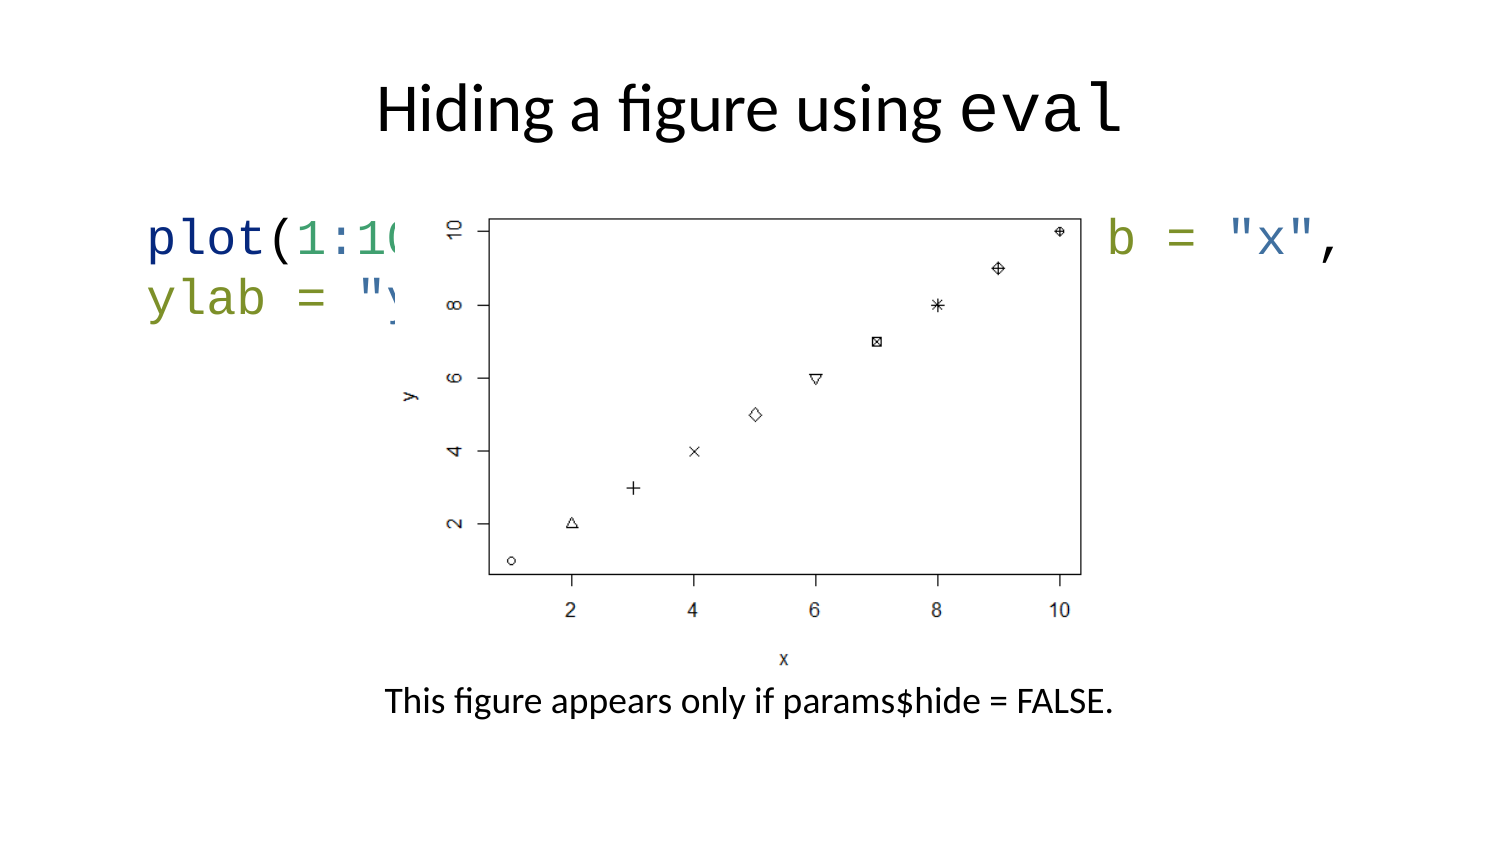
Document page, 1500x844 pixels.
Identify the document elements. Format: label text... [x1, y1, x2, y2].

title Hiding a figure using eval [75, 33, 1425, 175]
list plot(1:10, 1:10, pch = 1:10, xlab = "x", ylab = "y") [1107, 196, 1425, 668]
text_box This figure appears only if params$hide = FALSE. [74, 668, 1425, 753]
picture [395, 195, 1105, 669]
list plot(1:10, 1:10, pch = 1:10, xlab = "x", ylab = "y") [75, 196, 393, 668]
